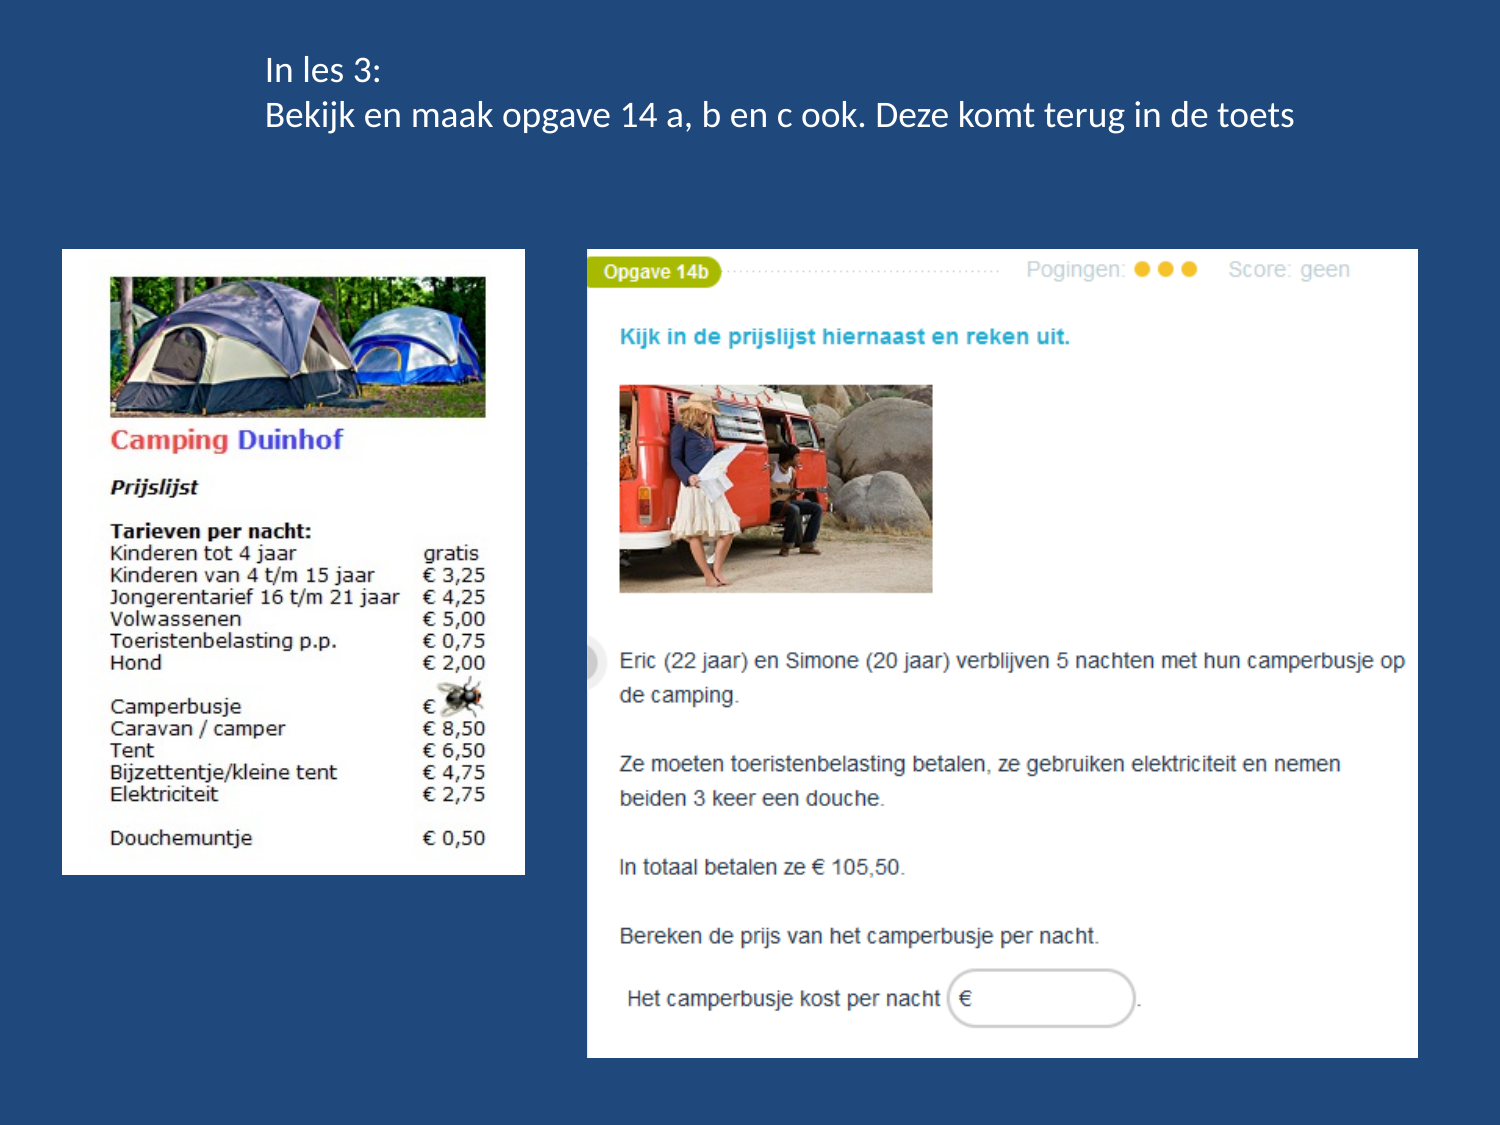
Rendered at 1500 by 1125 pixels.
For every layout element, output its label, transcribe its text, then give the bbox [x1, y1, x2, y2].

picture [587, 249, 1418, 1059]
text_box In les 3: Bekijk en maak opgave 14 a, b en c ook. Deze komt terug in de toets [249, 37, 1324, 143]
picture [62, 249, 526, 876]
